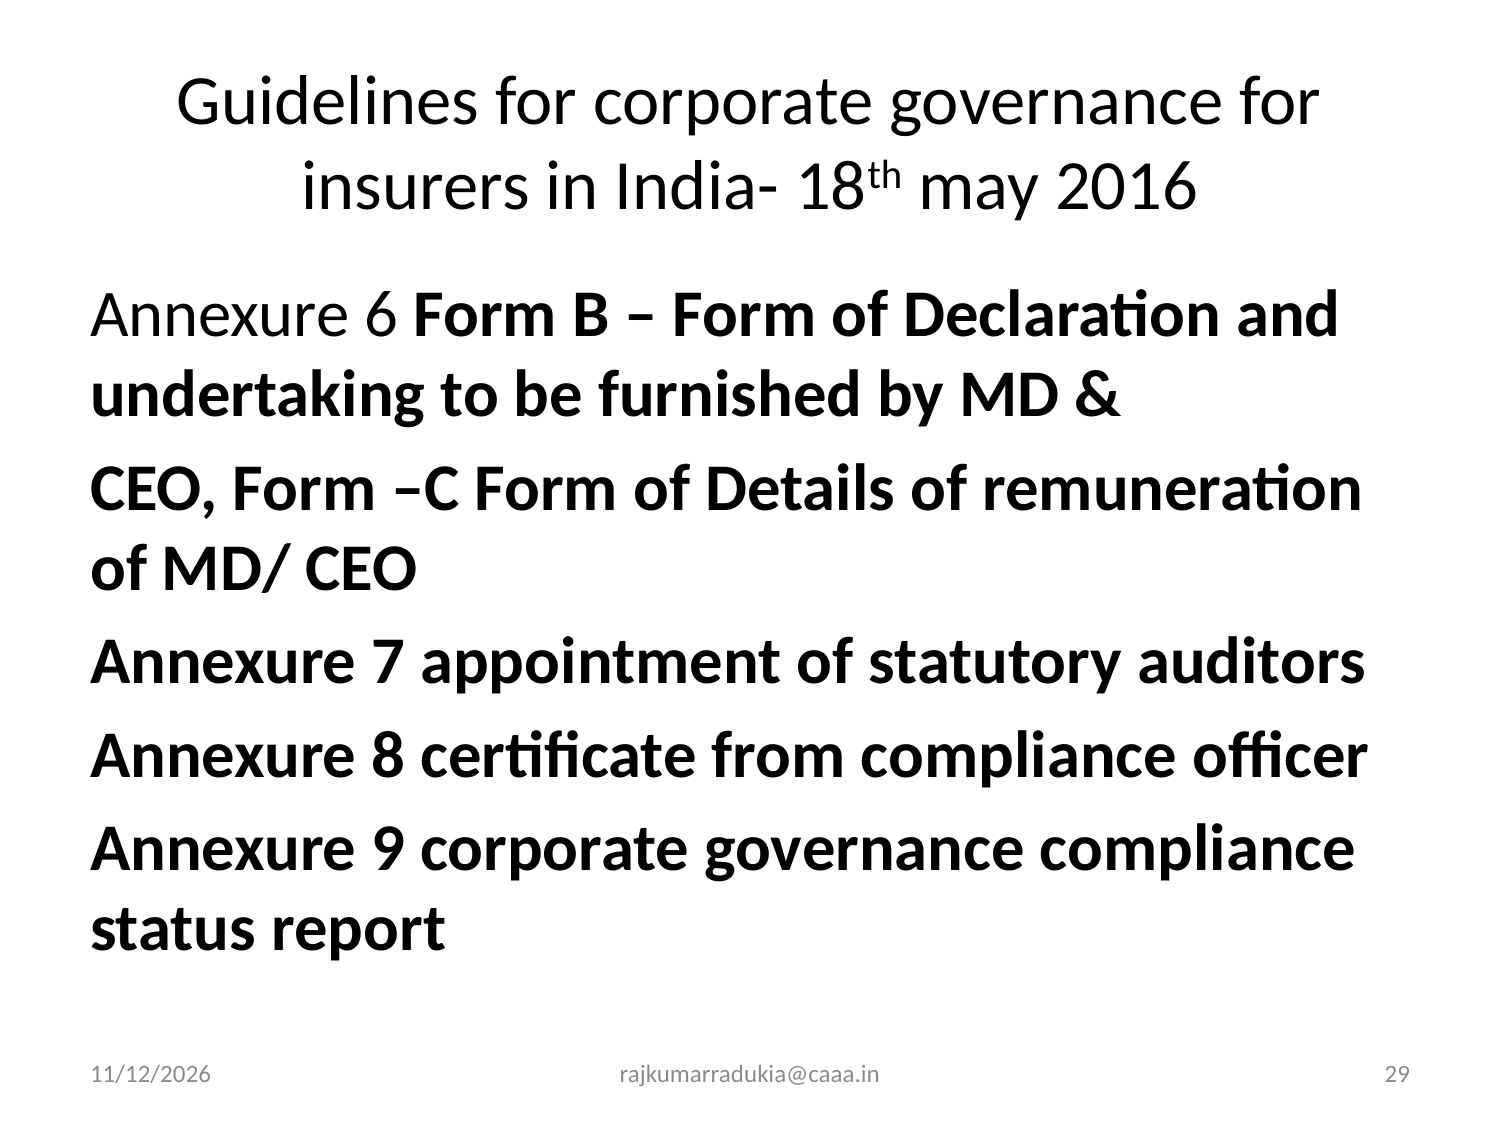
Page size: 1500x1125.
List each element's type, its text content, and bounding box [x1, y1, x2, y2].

title Guidelines for corporate governance for insurers in India- 18th may 2016 [75, 45, 1425, 233]
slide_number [75, 1042, 425, 1103]
slide_number 29 [1074, 1042, 1425, 1103]
list Annexure 6 Form B – Form of Declaration and undertaking to be furnished by MD & CEO, Form –C Form of Details of remuneration of MD/ CEO Annexure 7 appointment of statutory auditors Annexure 8 certificate from compliance officer Annexure 9 corporate governance compliance status report [75, 262, 1425, 1005]
footer rajkumarradukia@caaa.in [512, 1042, 988, 1103]
